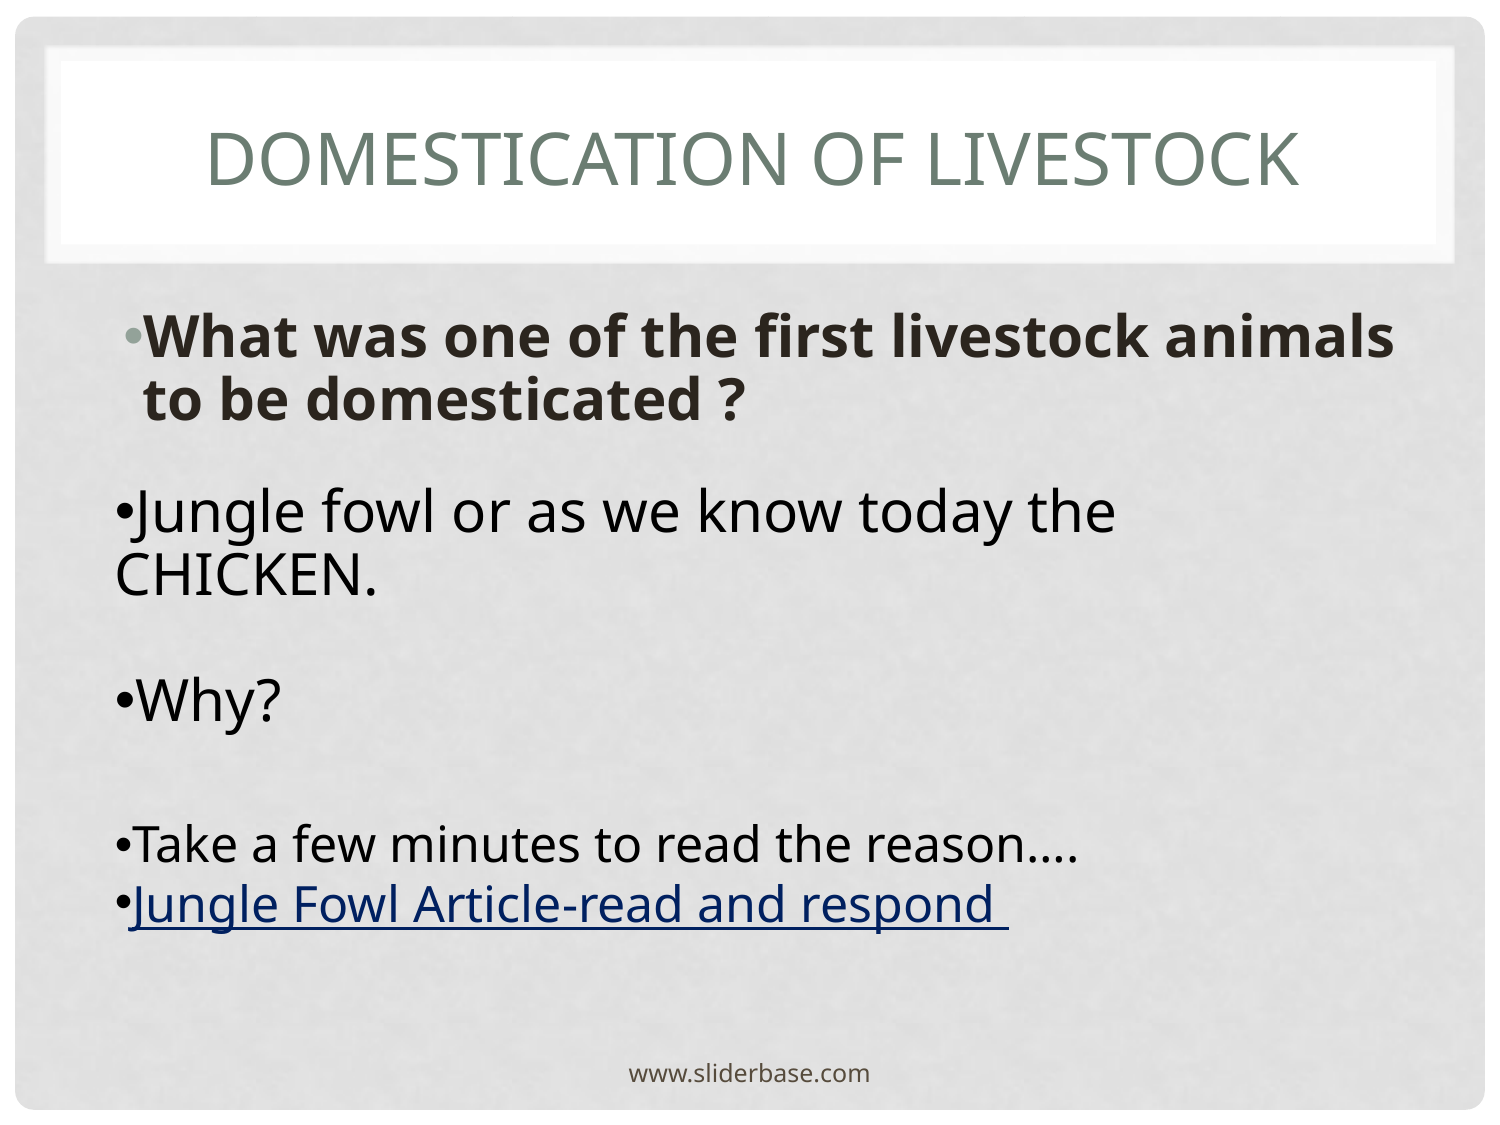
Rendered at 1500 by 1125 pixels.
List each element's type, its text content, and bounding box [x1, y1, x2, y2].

title Domestication of Livestock [147, 62, 1358, 250]
text_box Take a few minutes to read the reason…. Jungle Fowl Article-read and respond [99, 812, 1413, 943]
text_box Jungle fowl or as we know today the CHICKEN. Why? [99, 474, 1413, 742]
footer www.sliderbase.com [512, 1042, 988, 1103]
list What was one of the first livestock animals to be domesticated ? [108, 299, 1414, 450]
